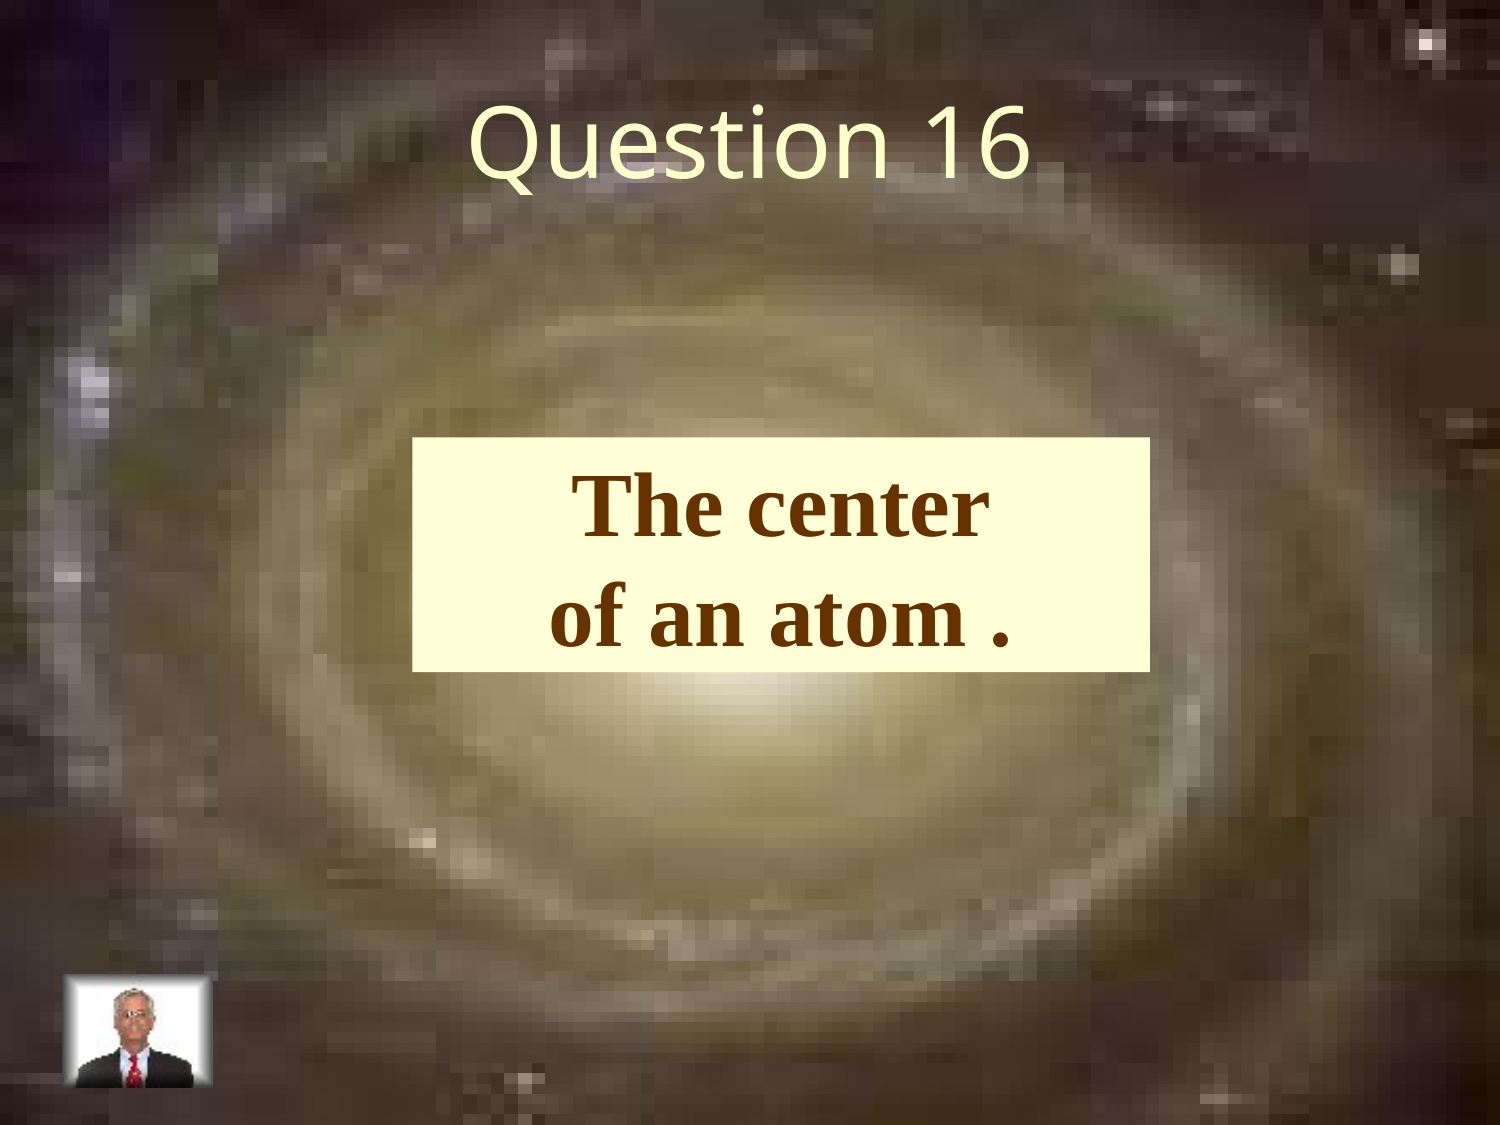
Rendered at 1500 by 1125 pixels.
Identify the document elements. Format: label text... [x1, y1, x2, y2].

title Question 16 [74, 44, 1426, 233]
picture [0, 0, 1500, 1125]
text_box The center of an atom . [412, 437, 1150, 673]
